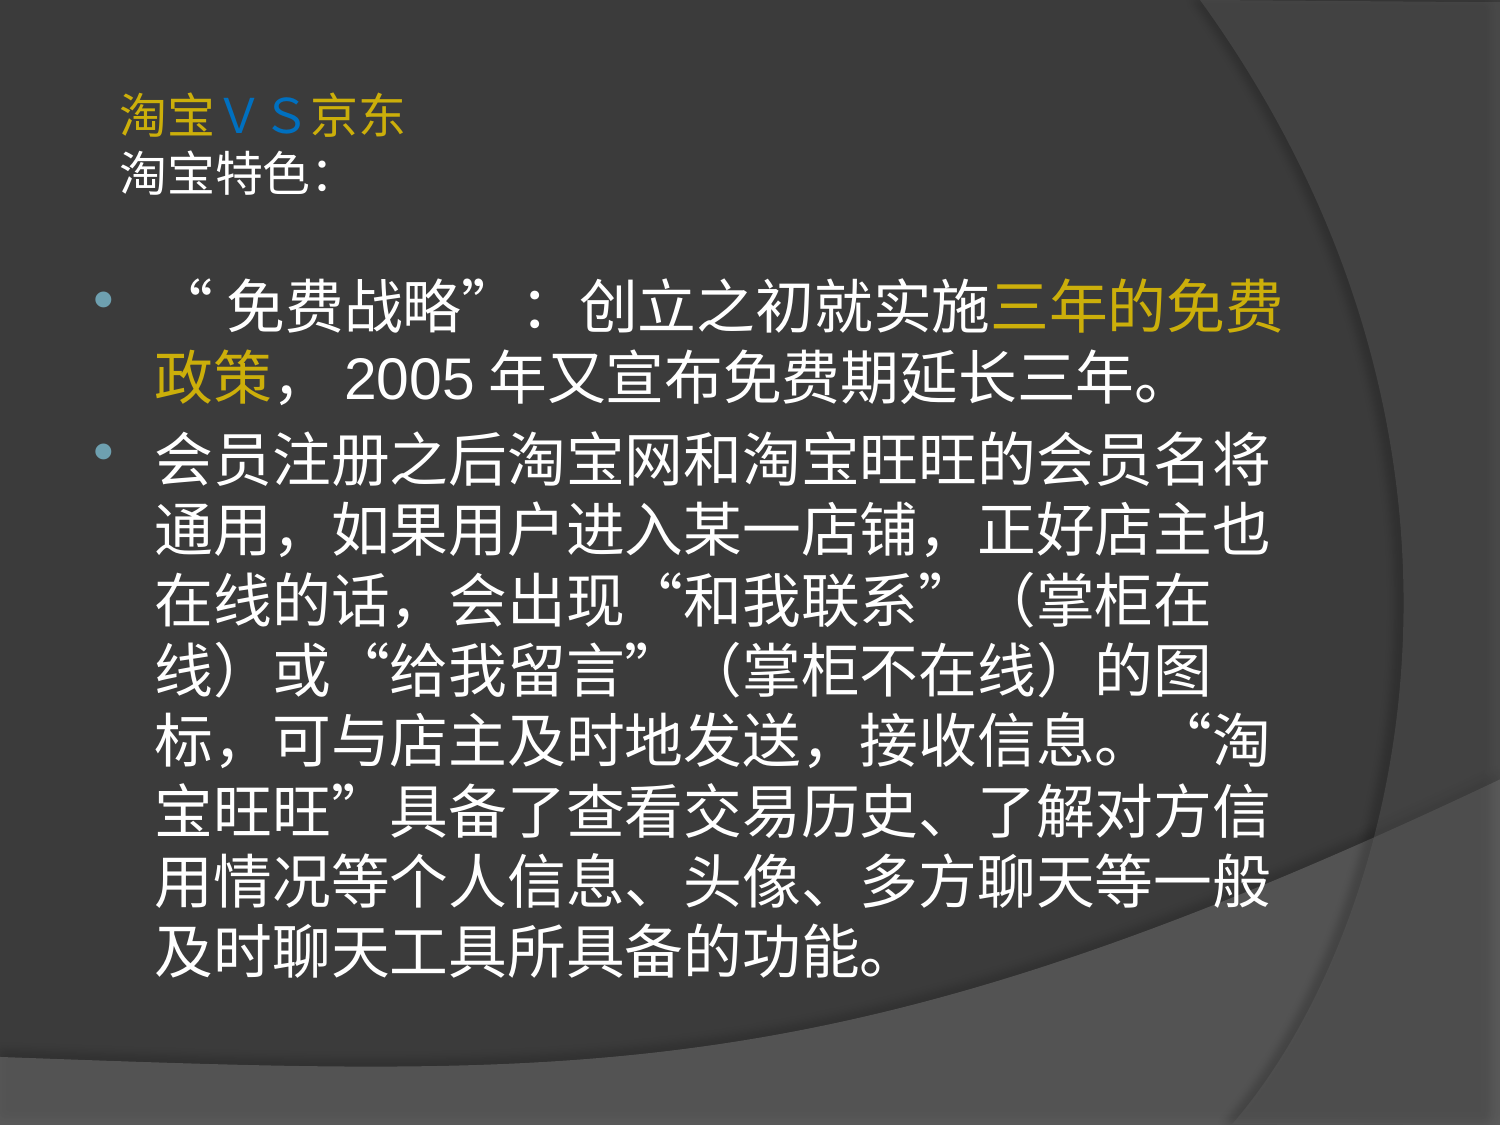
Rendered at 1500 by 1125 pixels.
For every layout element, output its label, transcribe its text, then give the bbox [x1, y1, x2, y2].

list “免费战略”：创立之初就实施三年的免费政策，2005年又宣布免费期延长三年。 会员注册之后淘宝网和淘宝旺旺的会员名将通用，如果用户进入某一店铺，正好店主也在线的话，会出现“和我联系”（掌柜在线）或“给我留言”（掌柜不在线）的图标，可与店主及时地发送，接收信息。“淘宝旺旺”具备了查看交易历史、了解对方信用情况等个人信息、头像、多方聊天等一般及时聊天工具所具备的功能。 [74, 262, 1301, 1006]
title 淘宝ＶＳ京东 淘宝特色： [111, 77, 1338, 266]
